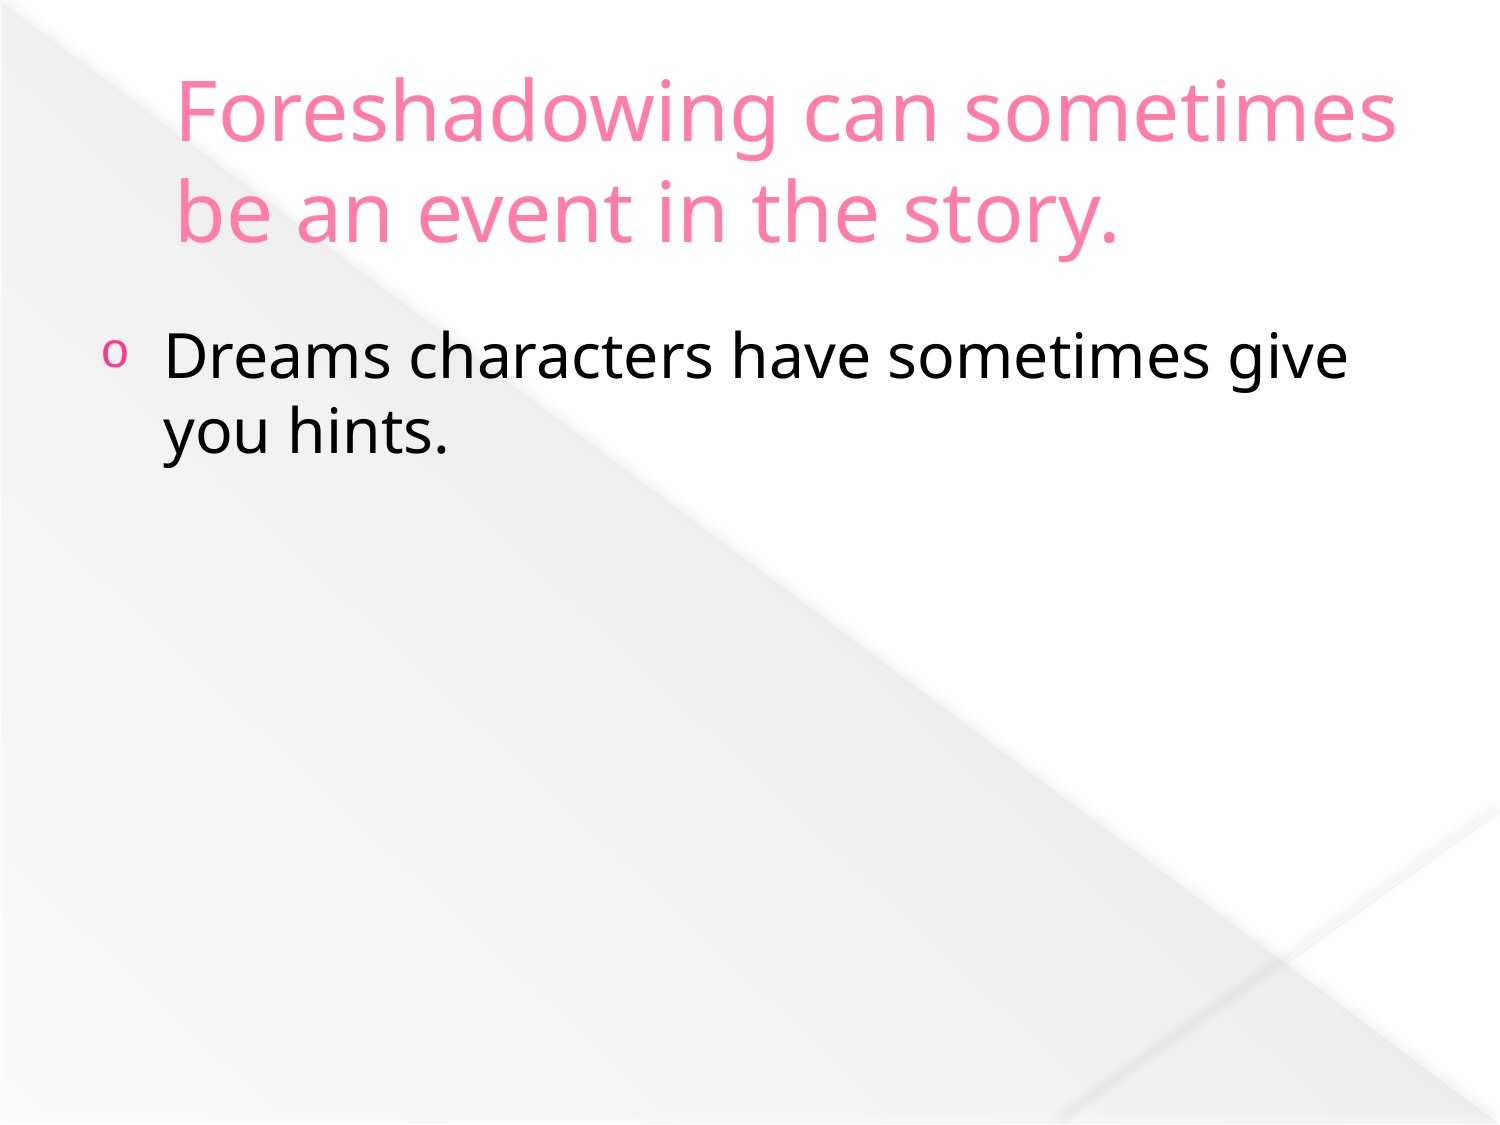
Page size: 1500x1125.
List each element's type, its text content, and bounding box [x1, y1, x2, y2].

list Dreams characters have sometimes give you hints. [75, 308, 1425, 1059]
title Foreshadowing can sometimes be an event in the story. [75, 43, 1425, 274]
